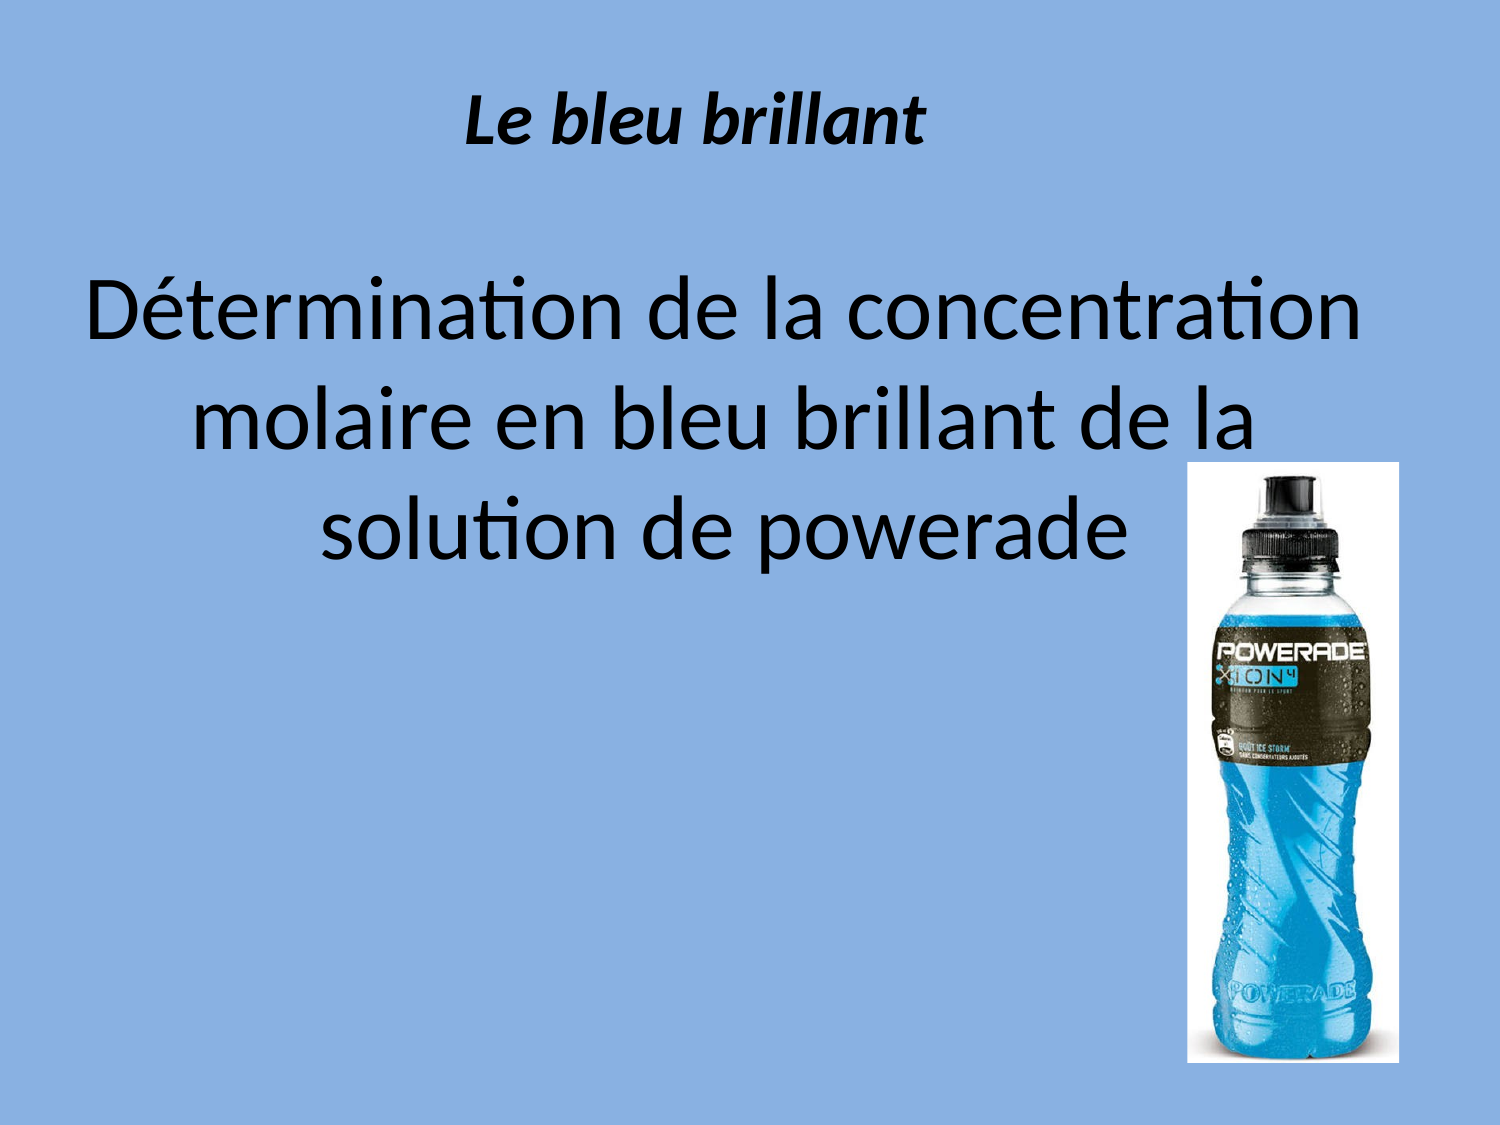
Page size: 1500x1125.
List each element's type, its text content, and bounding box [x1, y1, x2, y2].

title Détermination de la concentration molaire en bleu brillant de la solution de powerade [50, 224, 1400, 600]
text_box Le bleu brillant [449, 62, 988, 168]
picture [1187, 462, 1400, 1063]
